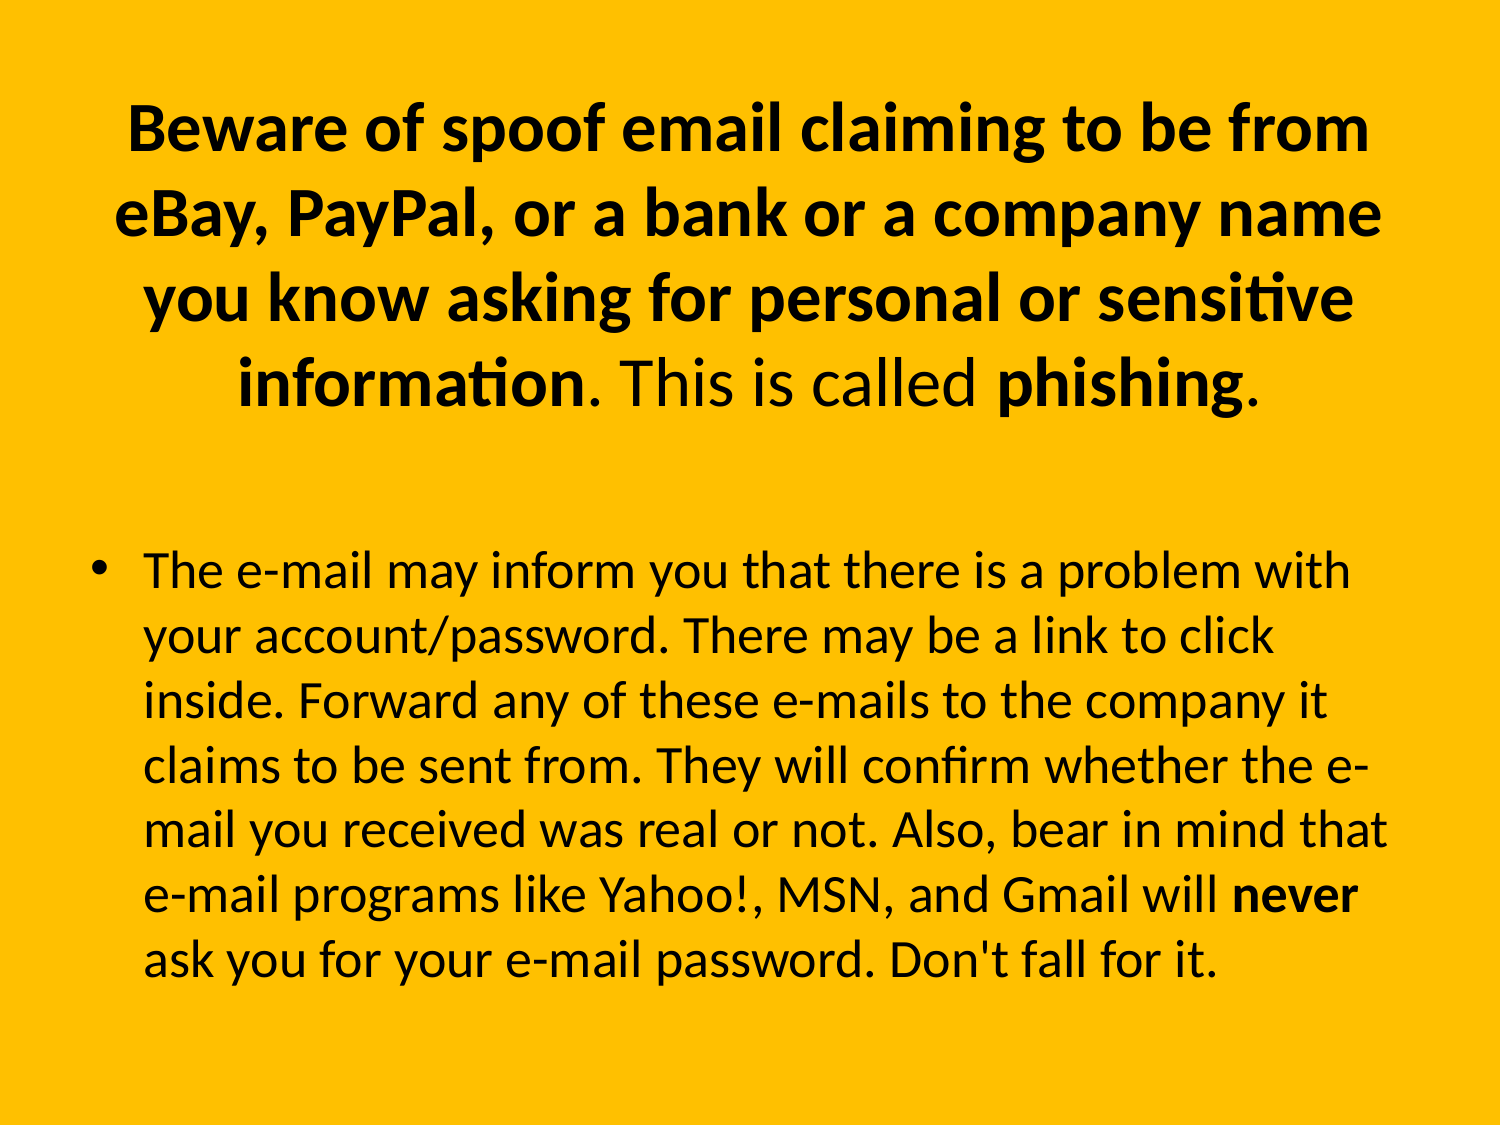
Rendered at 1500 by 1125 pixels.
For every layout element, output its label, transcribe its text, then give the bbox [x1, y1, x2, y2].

list The e-mail may inform you that there is a problem with your account/password. There may be a link to click inside. Forward any of these e-mails to the company it claims to be sent from. They will confirm whether the e-mail you received was real or not. Also, bear in mind that e-mail programs like Yahoo!, MSN, and Gmail will never ask you for your e-mail password. Don't fall for it. [75, 527, 1425, 1005]
title Beware of spoof email claiming to be from eBay, PayPal, or a bank or a company name you know asking for personal or sensitive information. This is called phishing. [75, 45, 1425, 457]
